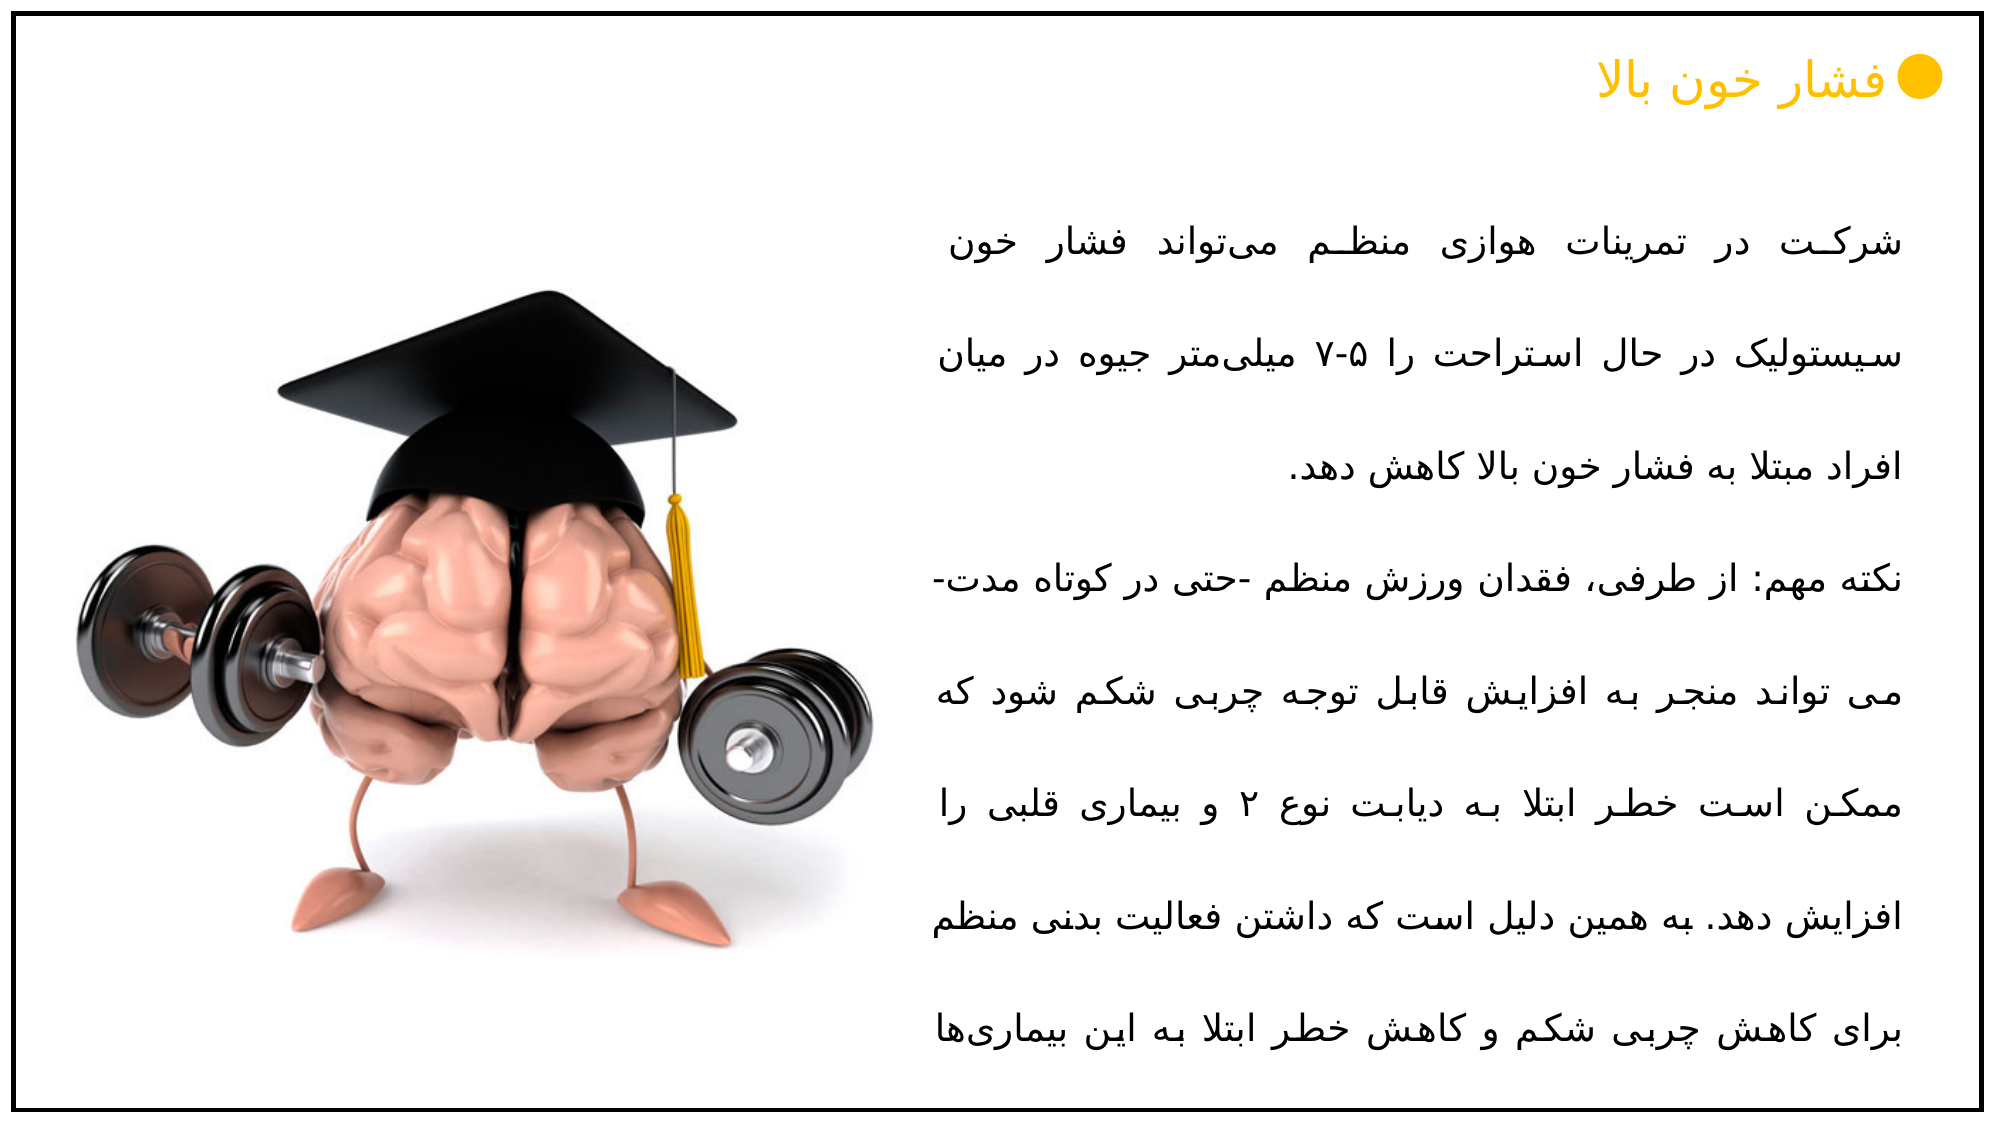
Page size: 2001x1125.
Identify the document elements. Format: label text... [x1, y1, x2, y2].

picture [40, 277, 892, 971]
text_box شرکت در تمرینات هوازی منظم می‌تواند فشار خون سیستولیک در حال استراحت را ۵-۷ میلی‌متر جیوه در میان افراد مبتلا به فشار خون بالا کاهش دهد. نکته مهم: از طرفی، فقدان ورزش منظم -حتی در کوتاه مدت- می تواند منجر به افزایش قابل توجه چربی شکم شود که ممکن است خطر ابتلا به دیابت نوع ۲ و بیماری قلبی را افزایش دهد. به همین دلیل است که داشتن فعالیت بدنی منظم برای کاهش چربی شکم و کاهش خطر ابتلا به این بیماری‌ها توصیه می‌شود. [916, 142, 1918, 1125]
text_box فشار خون بالا [1505, 40, 1978, 116]
